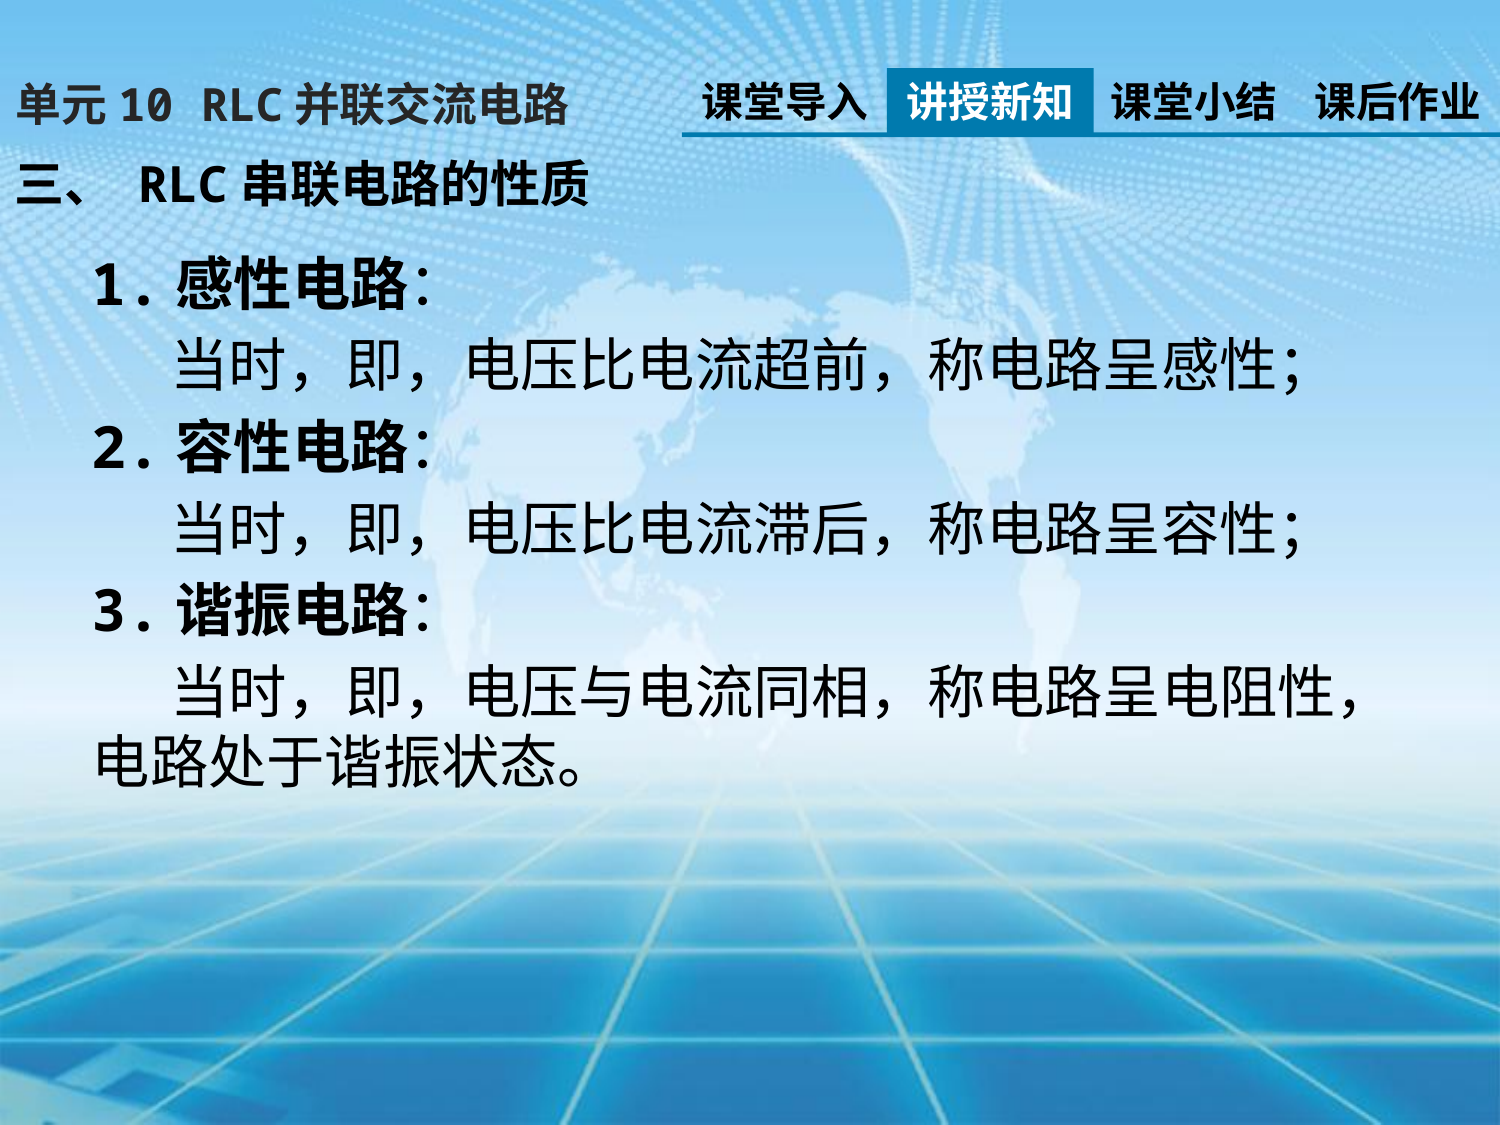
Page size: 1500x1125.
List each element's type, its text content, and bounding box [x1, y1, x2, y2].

picture [325, 283, 336, 288]
text_box 三、 RLC串联电路的性质 [0, 145, 750, 280]
picture [0, 0, 1500, 1125]
picture [385, 284, 397, 288]
picture [325, 295, 342, 302]
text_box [1, 67, 1500, 139]
picture [369, 280, 384, 286]
picture [306, 283, 317, 288]
picture [385, 294, 396, 302]
